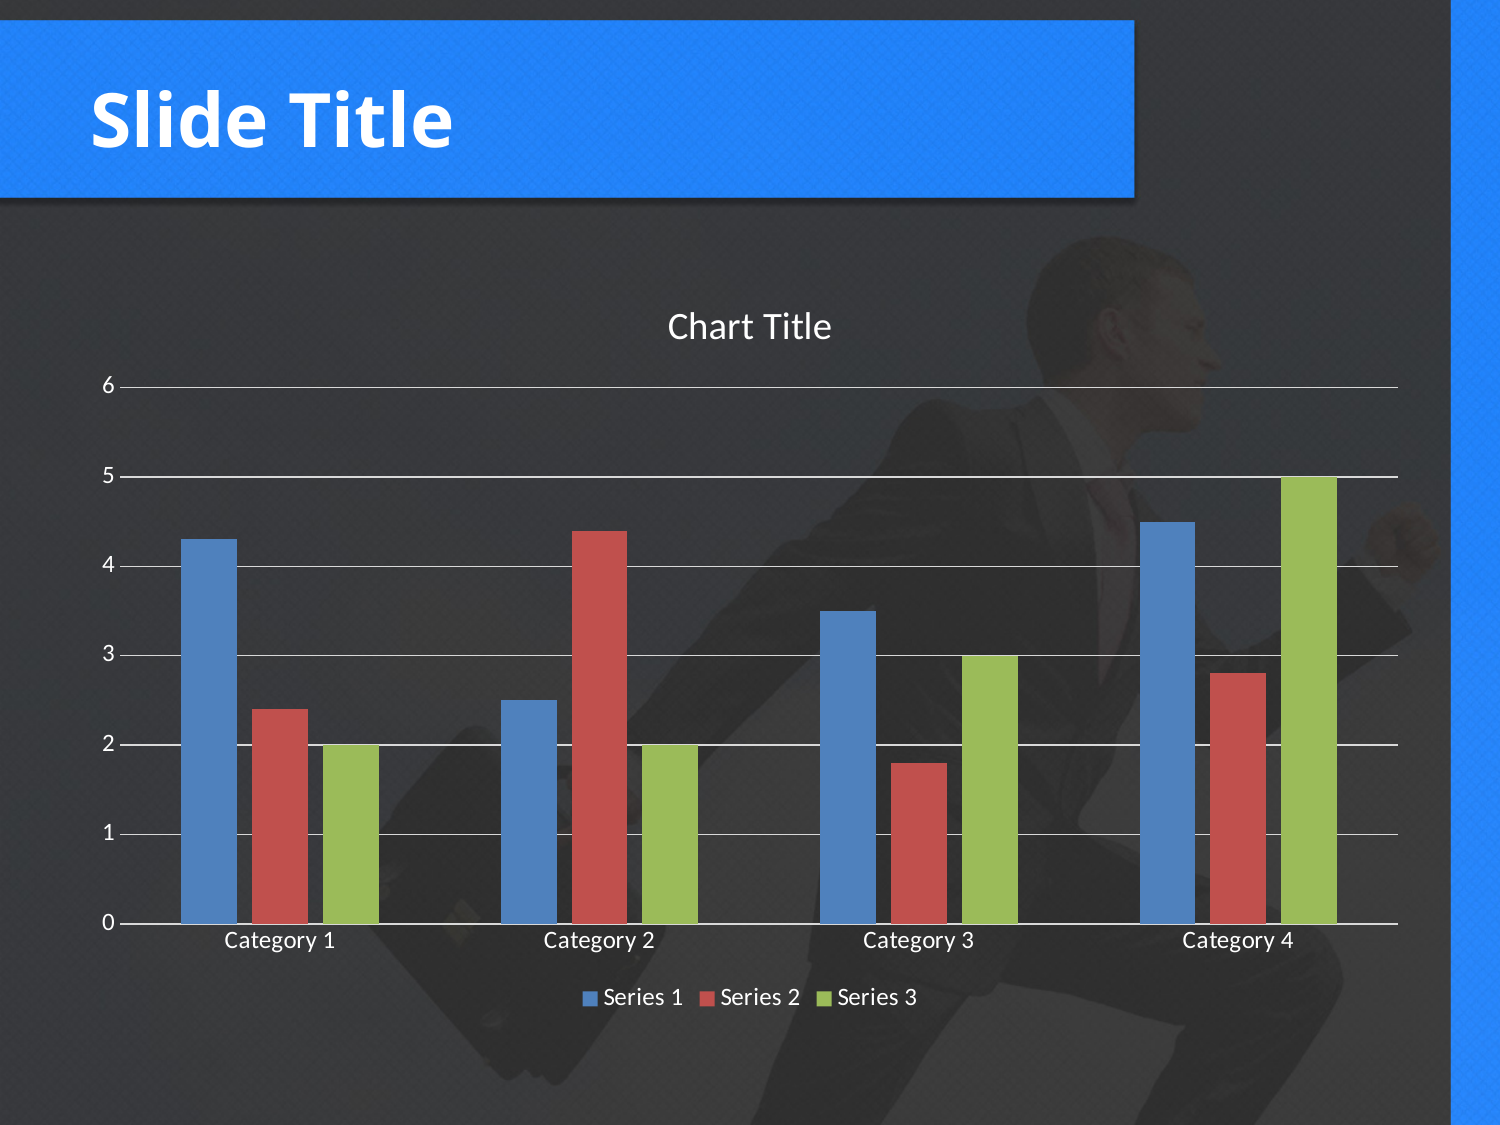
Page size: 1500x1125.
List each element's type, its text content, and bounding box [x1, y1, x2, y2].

chart [74, 274, 1426, 1018]
picture [0, 0, 1500, 1125]
title Slide Title [75, 24, 1150, 212]
